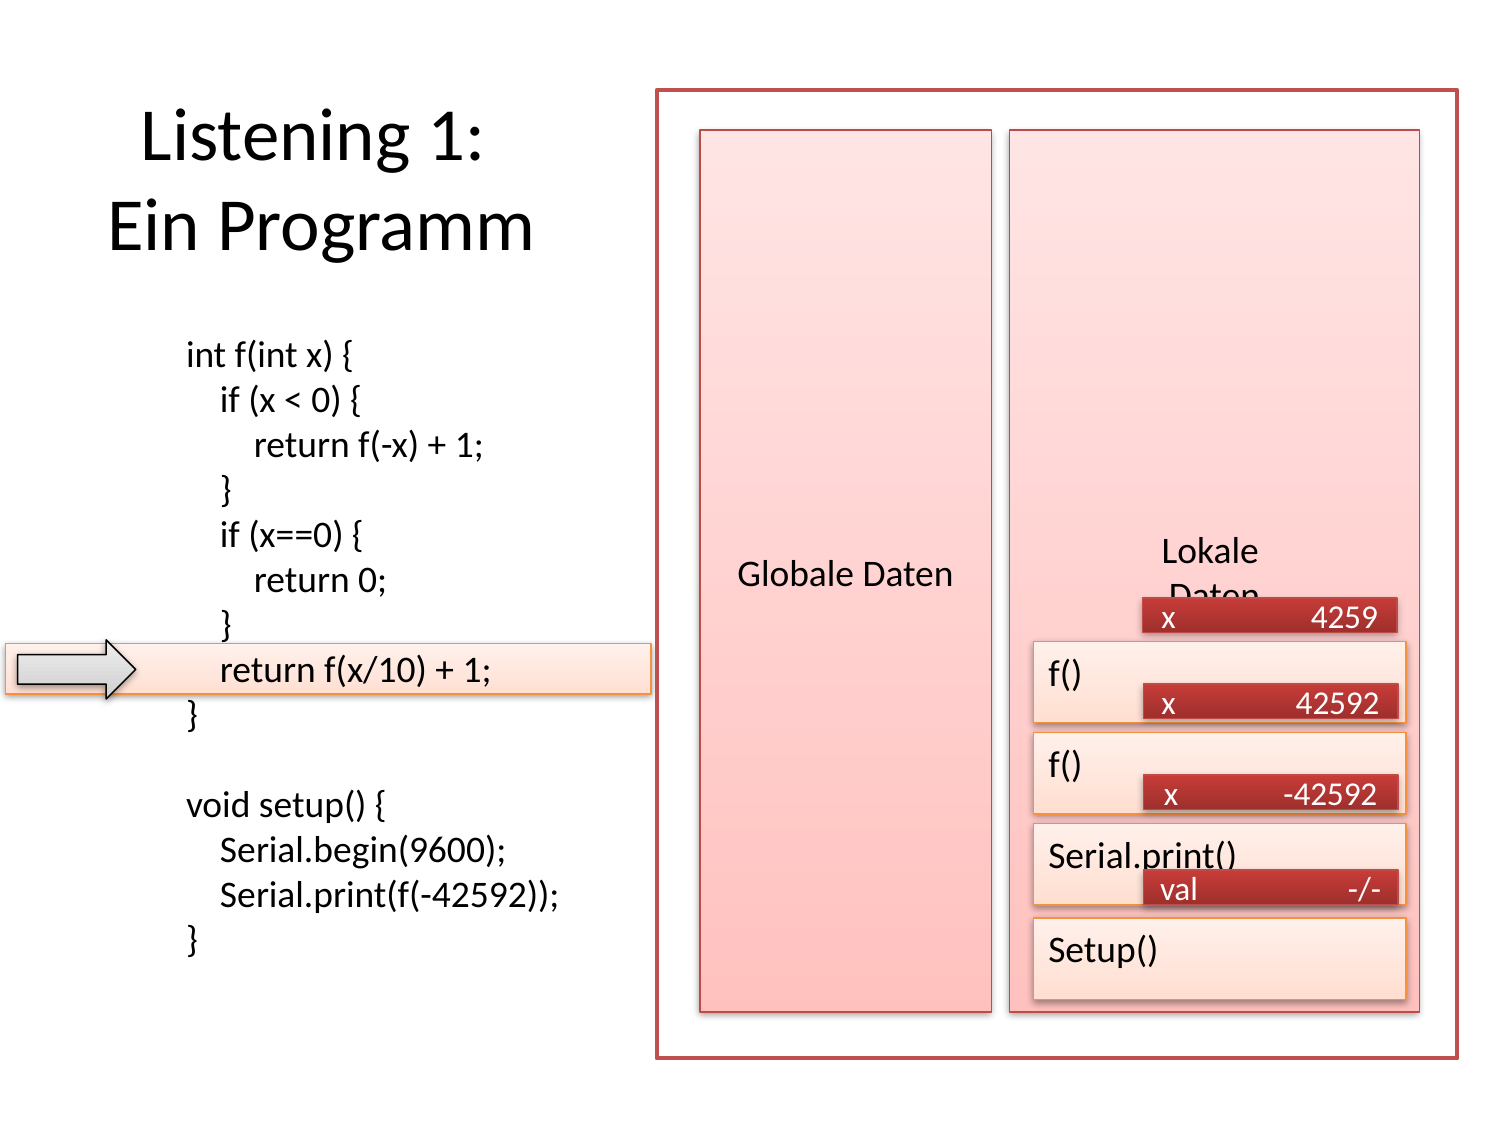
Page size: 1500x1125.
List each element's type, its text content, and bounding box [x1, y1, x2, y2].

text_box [1033, 641, 1407, 723]
text_box int f(int x) { if (x < 0) { return f(-x) + 1; } if (x==0) { return 0; } return f(x/10) + 1; } void setup() { Serial.begin(9600); Serial.print(f(-42592)); } [171, 322, 650, 638]
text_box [656, 89, 1458, 1059]
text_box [5, 639, 650, 700]
text_box int f(int x) { if (x < 0) { return f(-x) + 1; } if (x==0) { return 0; } return f(x/10) + 1; } void setup() { Serial.begin(9600); Serial.print(f(-42592)); } [171, 707, 650, 968]
text_box Listening 1: Ein Programm [0, 78, 644, 273]
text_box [1033, 732, 1407, 815]
